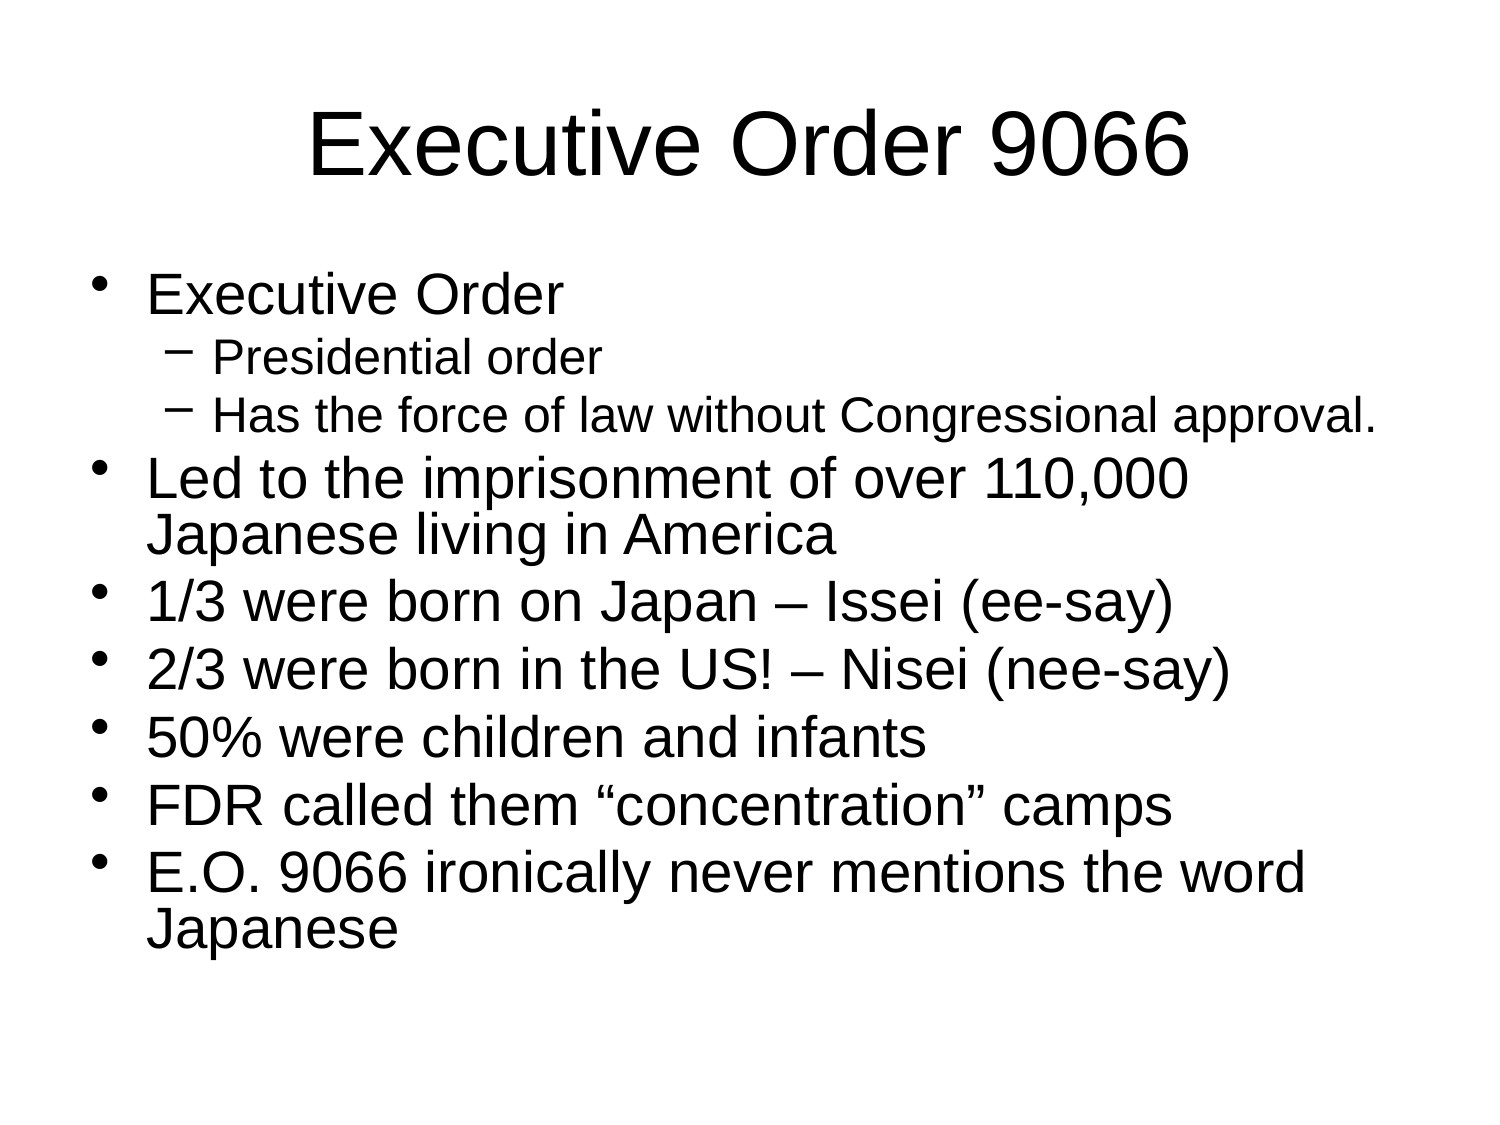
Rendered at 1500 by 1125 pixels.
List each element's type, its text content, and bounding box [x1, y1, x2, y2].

title Executive Order 9066 [74, 44, 1426, 233]
list Executive Order Presidential order Has the force of law without Congressional approval. Led to the imprisonment of over 110,000 Japanese living in America 1/3 were born on Japan – Issei (ee-say) 2/3 were born in the US! – Nisei (nee-say) 50% were children and infants FDR called them “concentration” camps E.O. 9066 ironically never mentions the word Japanese [74, 262, 1426, 1006]
